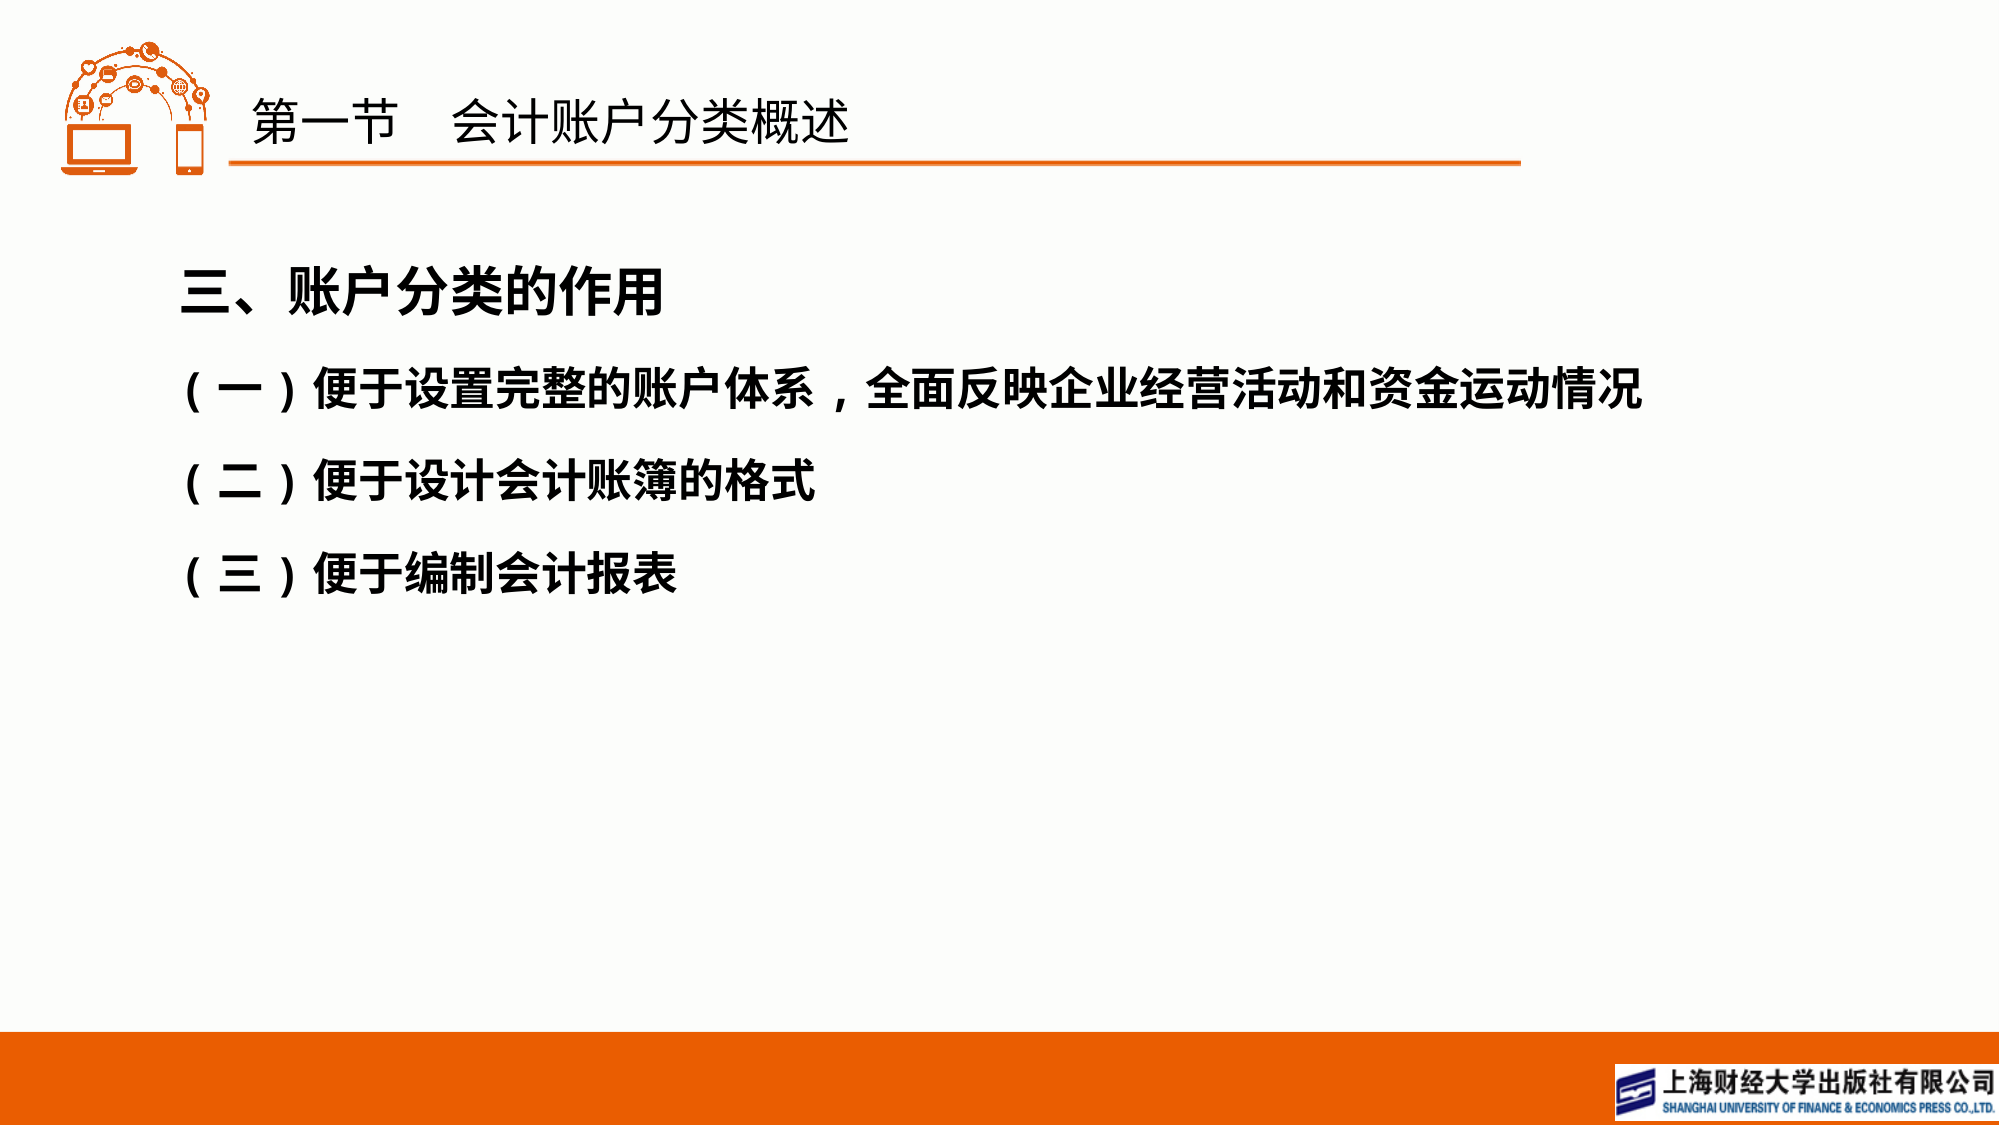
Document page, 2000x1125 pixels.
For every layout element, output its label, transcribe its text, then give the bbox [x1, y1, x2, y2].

list 三、账户分类的作用 (一)便于设置完整的账户体系,全面反映企业经营活动和资金运动情况 (二)便于设计会计账簿的格式 (三)便于编制会计报表 [163, 227, 1850, 1049]
picture [0, 0, 2000, 1125]
title 第一节 会计账户分类概述 [235, 82, 1605, 189]
